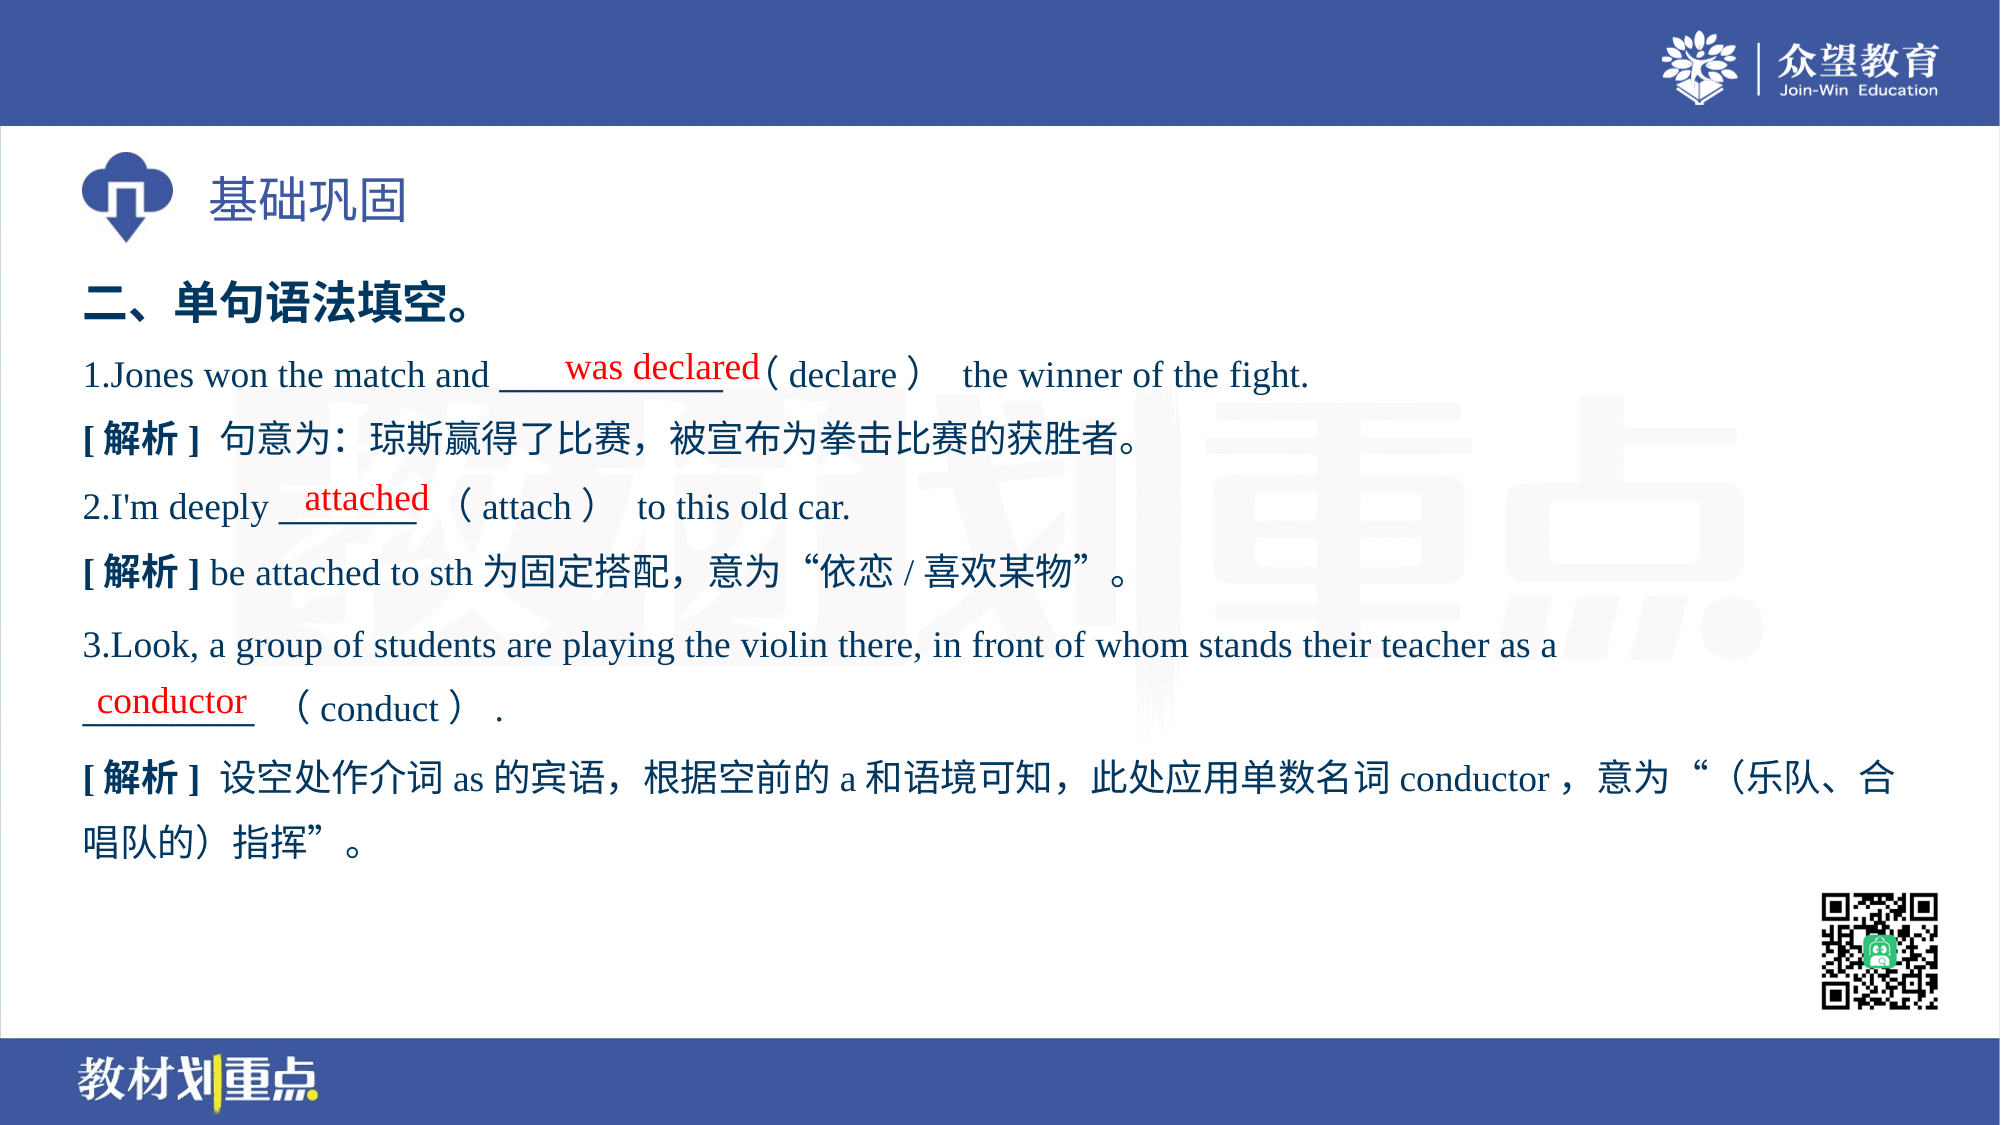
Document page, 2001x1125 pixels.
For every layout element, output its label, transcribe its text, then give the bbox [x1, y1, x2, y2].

text_box 1.Jones won the match and _____________ （declare） the winner of the fight. [82, 330, 1817, 388]
picture [0, 0, 2000, 1125]
text_box 2.I'm deeply ________ （attach） to this old car. [82, 461, 1817, 520]
text_box [解析] 句意为：琼斯赢得了比赛，被宣布为拳击比赛的获胜者。 [82, 395, 1817, 453]
text_box attached [291, 453, 444, 512]
text_box [解析] 设空处作介词as的宾语，根据空前的a和语境可知，此处应用单数名词conductor，意为“（乐队、合 唱队的）指挥”。 [82, 730, 1817, 858]
text_box 二、单句语法填空。 [82, 247, 1817, 330]
text_box 3.Look, a group of students are playing the violin there, in front of whom stands their teacher as a __________ （conduct）. [82, 595, 1817, 723]
text_box [解析] be attached to sth为固定搭配，意为“依恋/喜欢某物”。 [82, 528, 1817, 587]
text_box was declared [546, 322, 779, 380]
text_box conductor [83, 656, 261, 715]
